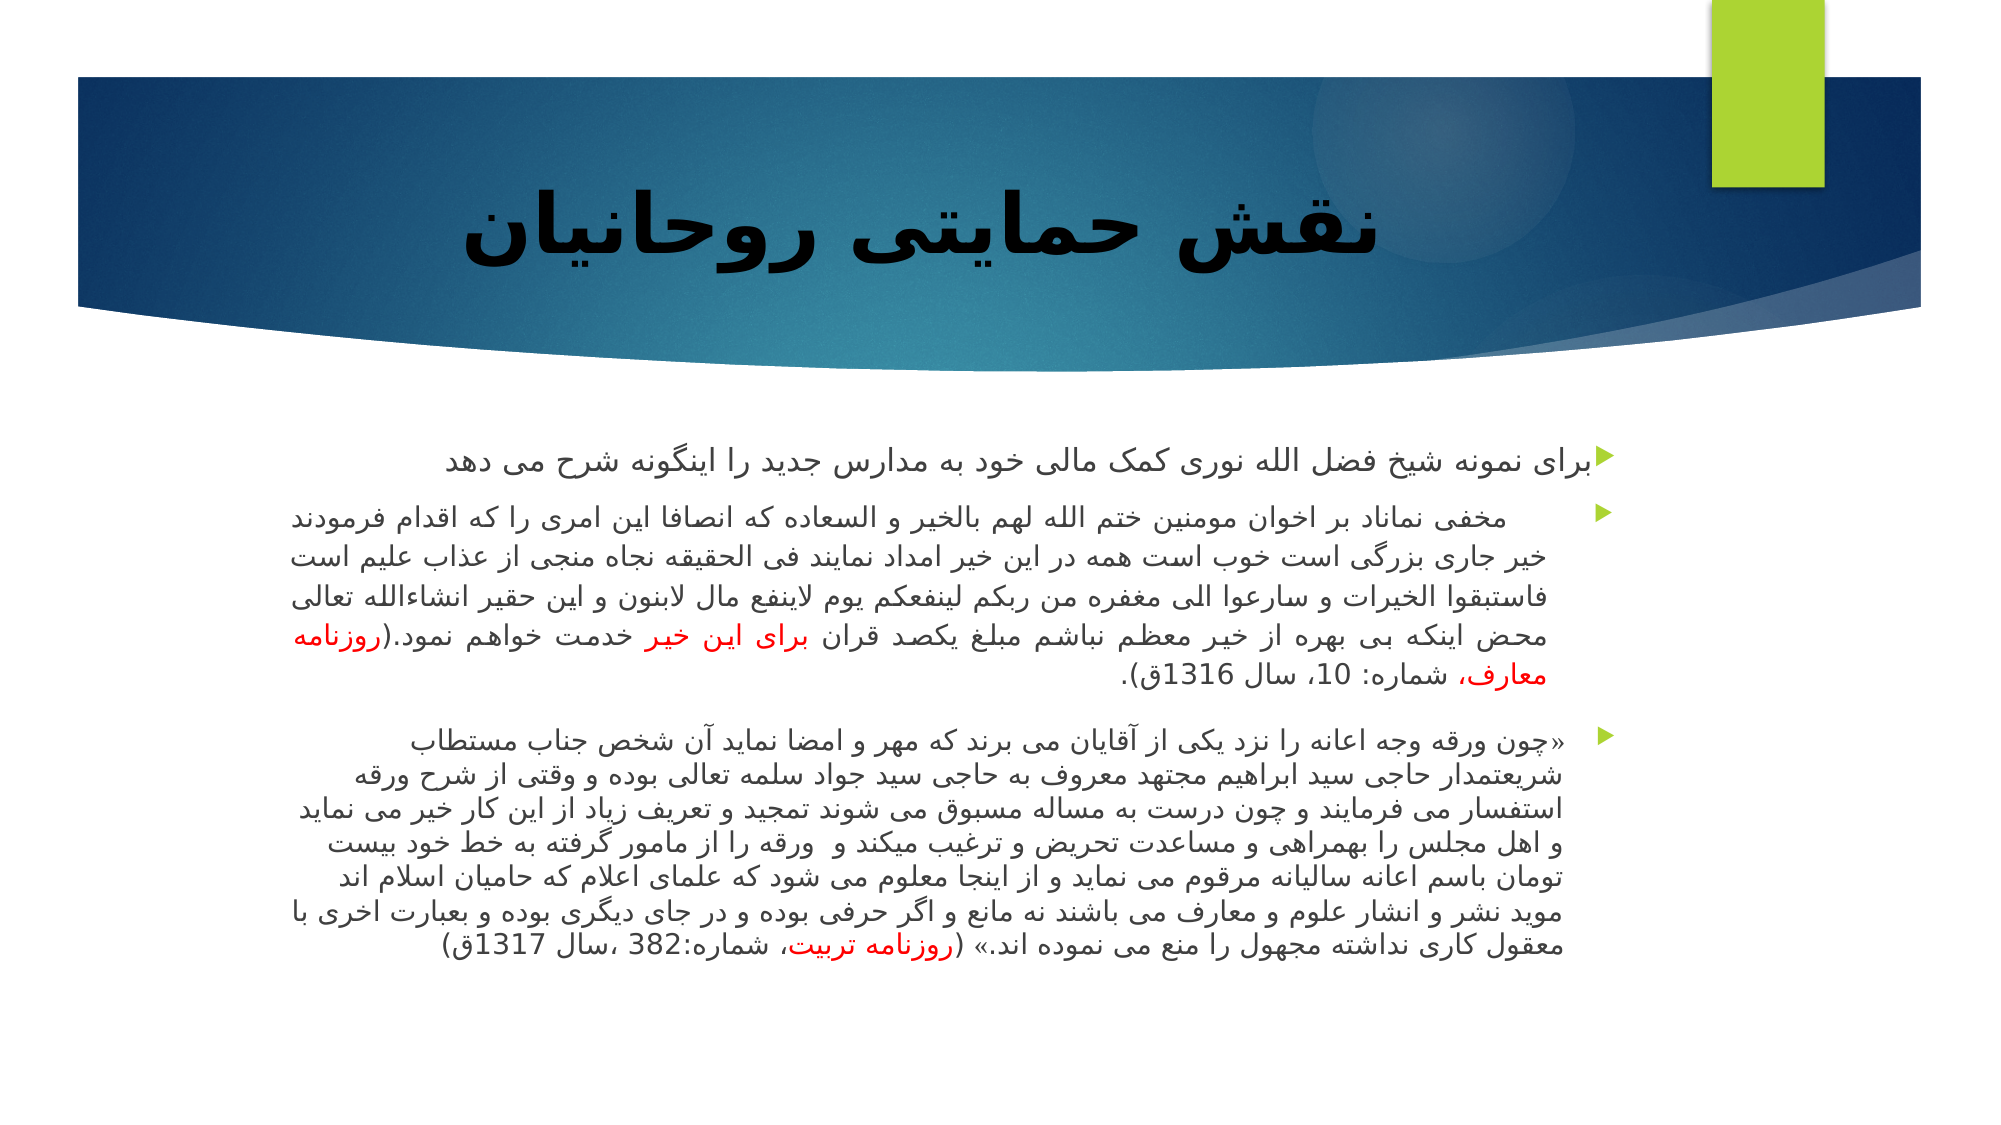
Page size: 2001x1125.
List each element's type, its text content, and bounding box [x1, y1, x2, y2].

list برای نمونه شیخ فضل الله نوری کمک مالی خود به مدارس جدید را اینگونه شرح می دهد مخفی نماناد بر اخوان مومنین ختم الله لهم بالخیر و السعاده که انصافا این امری را که اقدام فرمودند خیر جاری بزرگی است خوب است همه در این خیر امداد نمایند فی الحقیقه نجاه منجی از عذاب علیم است فاستبقوا الخیرات و سارعوا الی مغفره من ربکم لینفعکم یوم لاینفع مال لابنون و این حقیر انشاءالله تعالی محض اینکه بی بهره از خیر معظم نباشم مبلغ یکصد قران برای این خیر خدمت خواهم نمود.(روزنامه معارف، شماره: 10، سال 1316ق). «چون ورقه وجه اعانه را نزد یکی از آقایان می برند که مهر و امضا نماید آن شخص جناب مستطاب شریعتمدار حاجی سید ابراهیم مجتهد معروف به حاجی سید جواد سلمه تعالی بوده و وقتی از شرح ورقه استفسار می فرمایند و چون درست به مساله مسبوق می شوند تمجید و تعریف زیاد از این کار خیر می نماید و اهل مجلس را بهمراهی و مساعدت تحریض و ترغیب میکند و ورقه را از مامور گرفته به خط خود بیست تومان باسم اعانه سالیانه مرقوم می نماید و از اینجا معلوم می شود که علمای اعلام که حامیان اسلام اند موید نشر و انشار علوم و معارف می باشند نه مانع و اگر حرفی بوده و در جای دیگری بوده و بعبارت اخری با معقول کاری نداشته مجهول را منع می نموده اند.» (روزنامه تربیت، شماره:382 ،سال 1317ق) [189, 427, 1627, 988]
title نقش حمایتی روحانیان [189, 138, 1627, 289]
